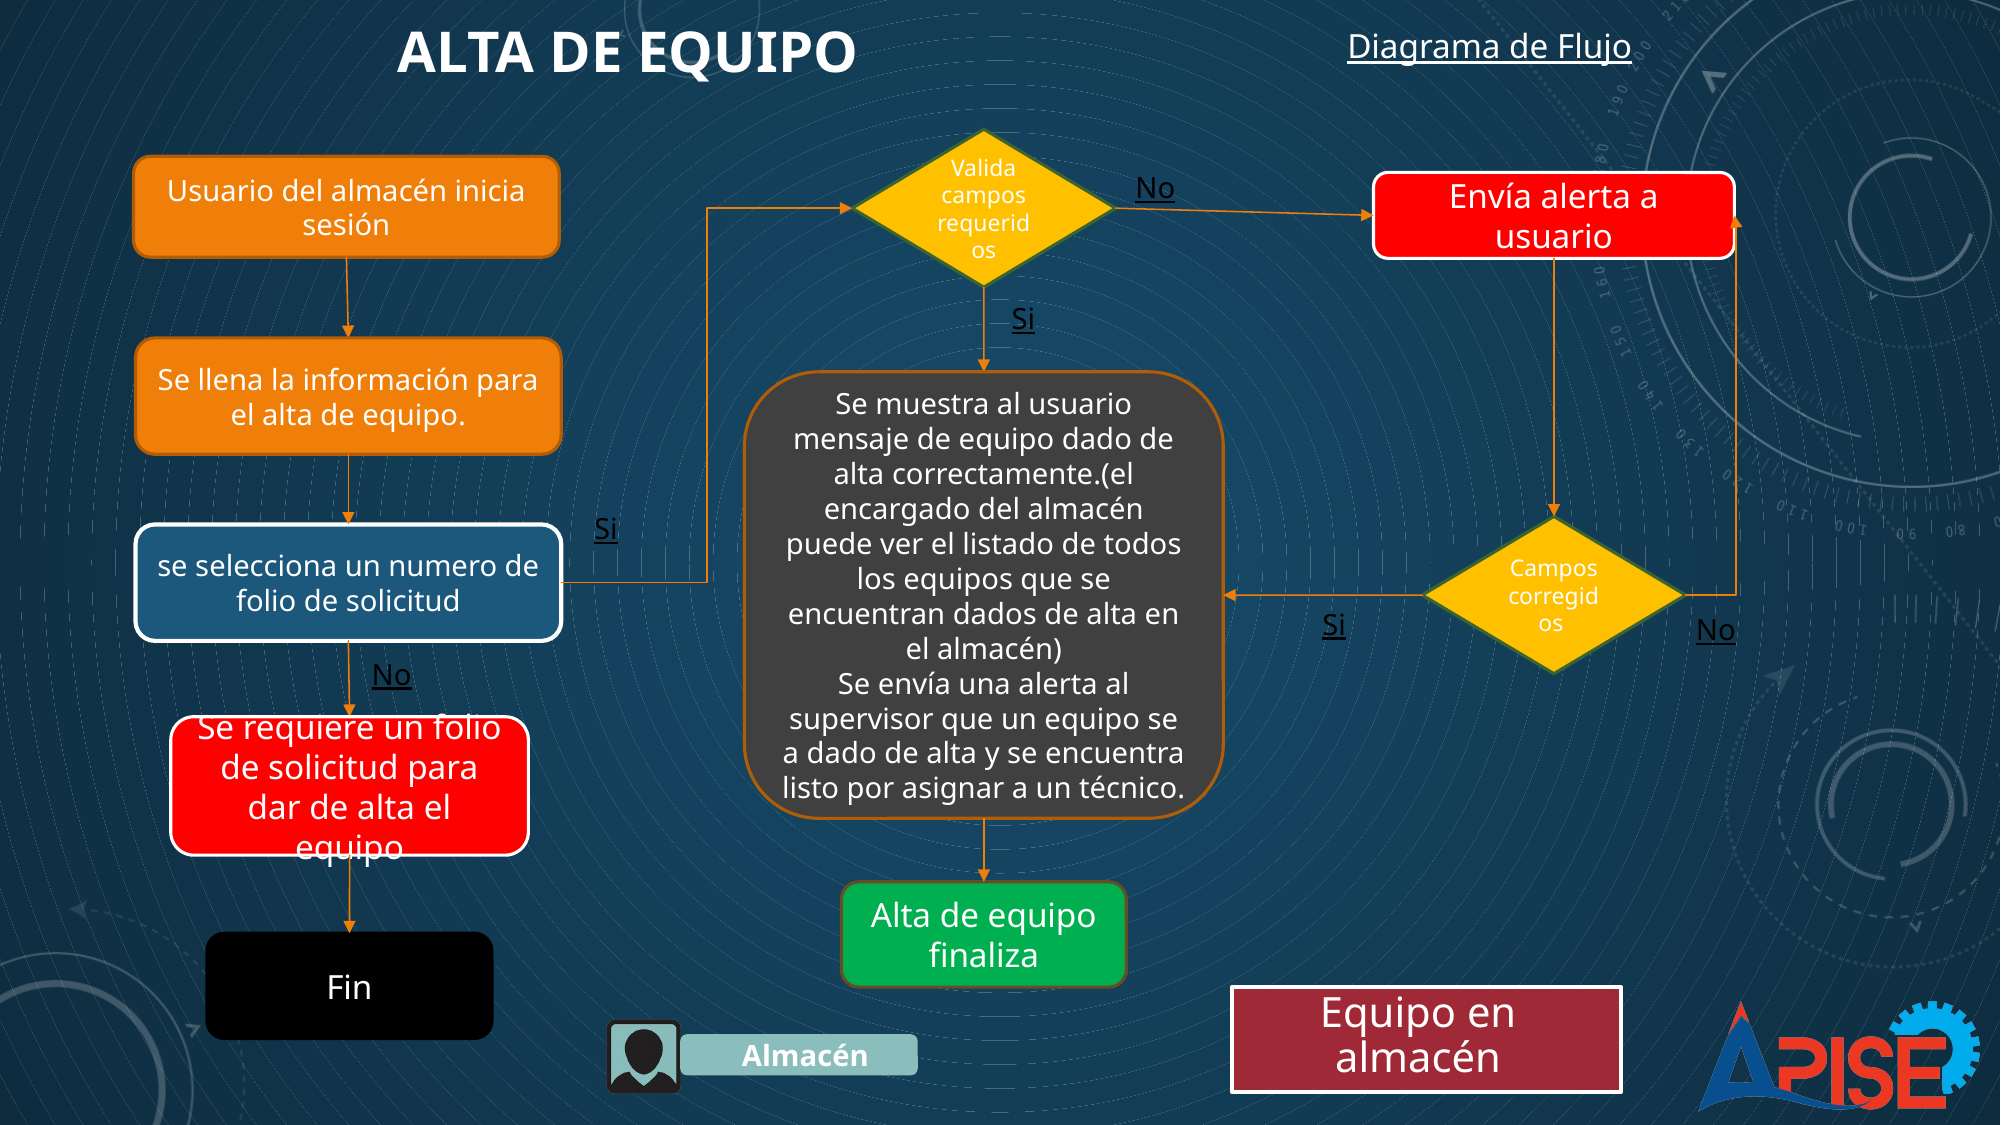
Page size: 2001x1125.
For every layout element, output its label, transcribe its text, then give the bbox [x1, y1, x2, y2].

text_box No [1681, 604, 1751, 654]
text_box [1115, 207, 1374, 216]
text_box Valida campos requeridos [851, 127, 1117, 289]
text_box Se llena la información para el alta de equipo. [133, 336, 555, 456]
picture [0, 0, 2000, 1125]
text_box No [356, 648, 427, 699]
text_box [560, 207, 853, 583]
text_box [1685, 215, 1735, 596]
text_box Fin [205, 931, 494, 1041]
text_box Envía alerta a usuario [1371, 170, 1736, 260]
text_box Campos corregidos [1421, 517, 1680, 676]
text_box Si [1307, 606, 1361, 649]
text_box Si [996, 292, 1051, 343]
text_box se selecciona un numero de folio de solicitud [133, 522, 564, 643]
text_box Alta de equipo finaliza [839, 880, 1128, 989]
text_box Diagrama de Flujo [1247, 22, 1732, 74]
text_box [1223, 984, 1622, 1093]
text_box No [1120, 161, 1191, 207]
text_box Alta de equipo [0, 0, 1257, 93]
text_box Se requiere un folio de solicitud para dar de alta el equipo [169, 715, 530, 857]
text_box Usuario del almacén inicia sesión [131, 154, 561, 259]
text_box Se muestra al usuario mensaje de equipo dado de alta correctamente.(el encargado del almacén puede ver el listado de todos los equipos que se encuentran dados de alta en el almacén) Se envía una alerta al supervisor que un equipo se a dado de alta y se encuentra listo por asignar a un técnico. [742, 370, 1225, 820]
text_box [605, 1018, 918, 1094]
